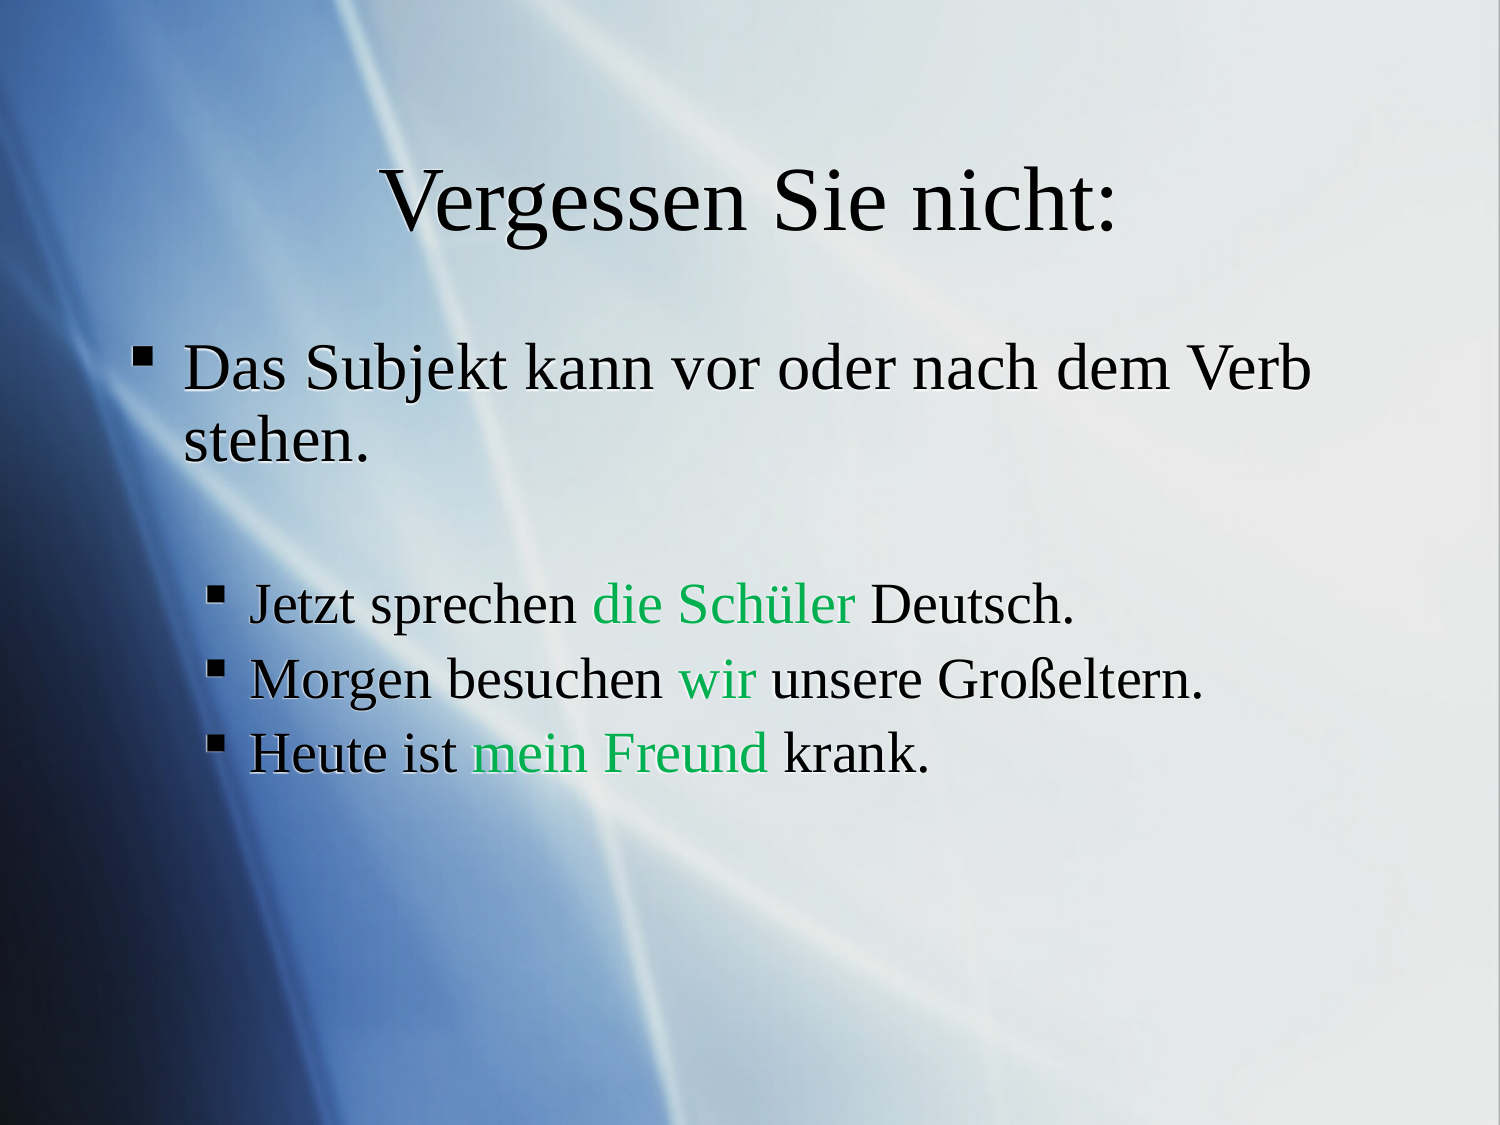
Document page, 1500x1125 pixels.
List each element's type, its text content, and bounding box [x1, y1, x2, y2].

picture [0, 0, 1500, 1125]
list Das Subjekt kann vor oder nach dem Verb stehen. Jetzt sprechen die Schüler Deutsch. Morgen besuchen wir unsere Großeltern. Heute ist mein Freund krank. [112, 324, 1388, 1001]
title Vergessen Sie nicht: [112, 99, 1388, 288]
